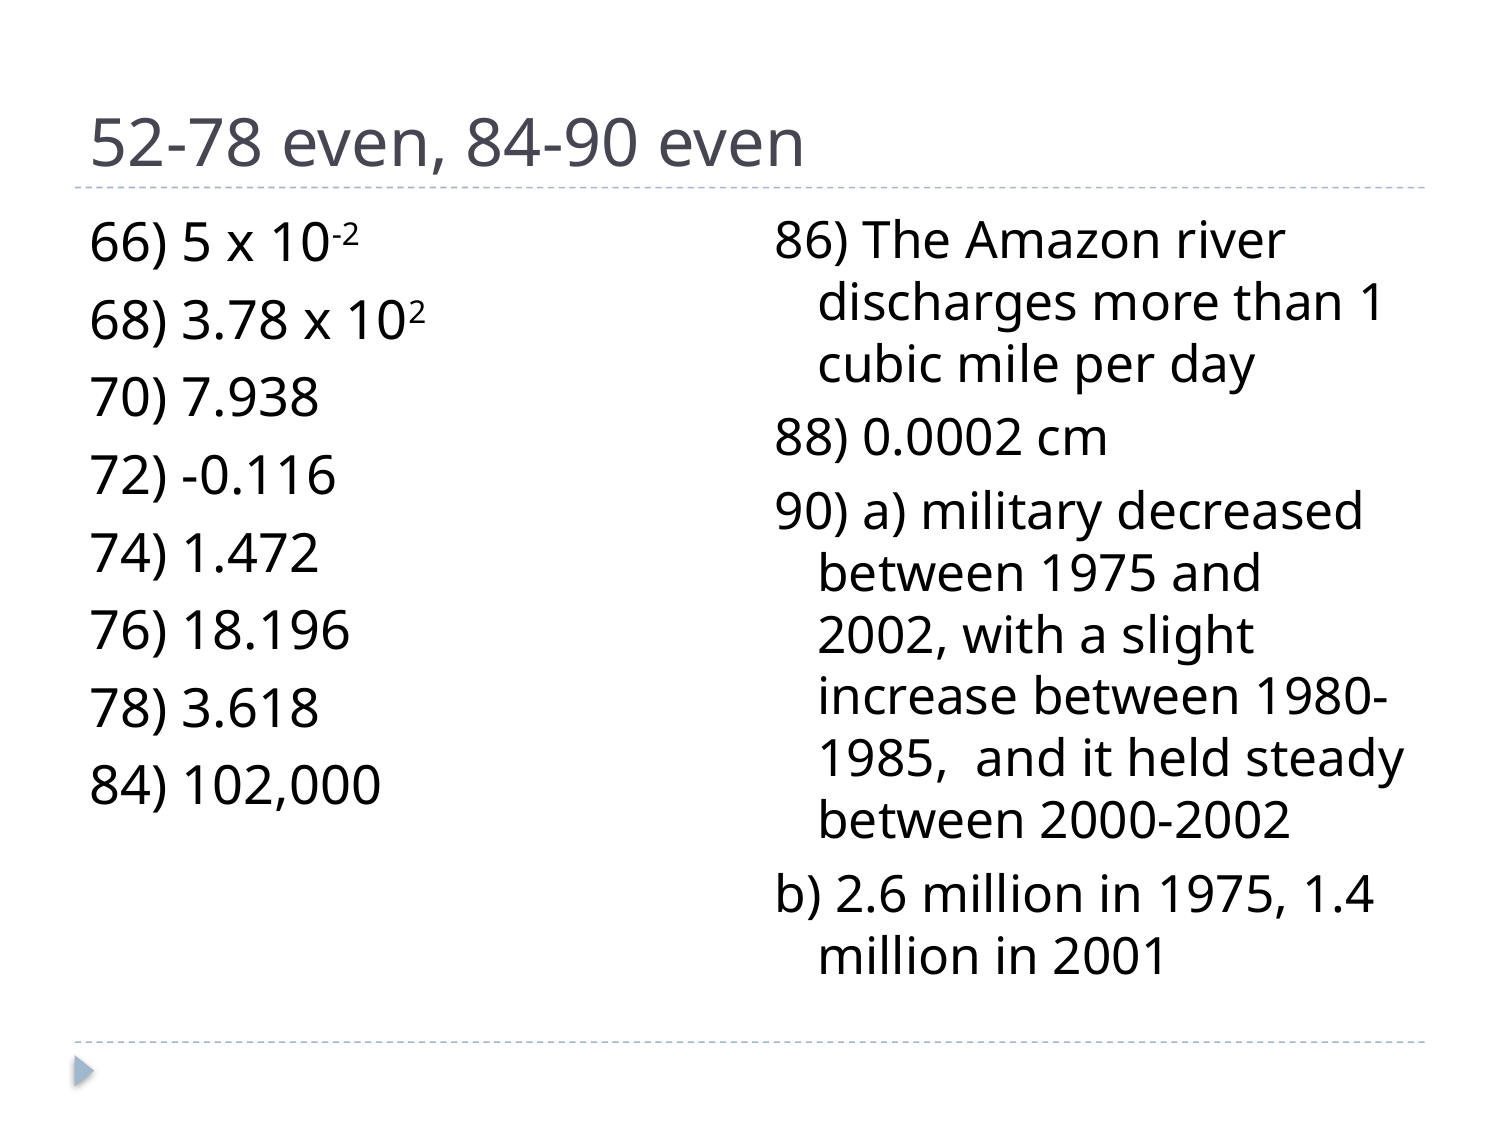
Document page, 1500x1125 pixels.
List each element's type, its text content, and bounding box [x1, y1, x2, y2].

list 66) 5 x 10-2 68) 3.78 x 102 70) 7.938 72) -0.116 74) 1.472 76) 18.196 78) 3.618 84) 102,000 [75, 200, 738, 1010]
list 86) The Amazon river discharges more than 1 cubic mile per day 88) 0.0002 cm 90) a) military decreased between 1975 and 2002, with a slight increase between 1980-1985, and it held steady between 2000-2002 b) 2.6 million in 1975, 1.4 million in 2001 [759, 199, 1423, 1010]
title 52-78 even, 84-90 even [75, 37, 1425, 188]
